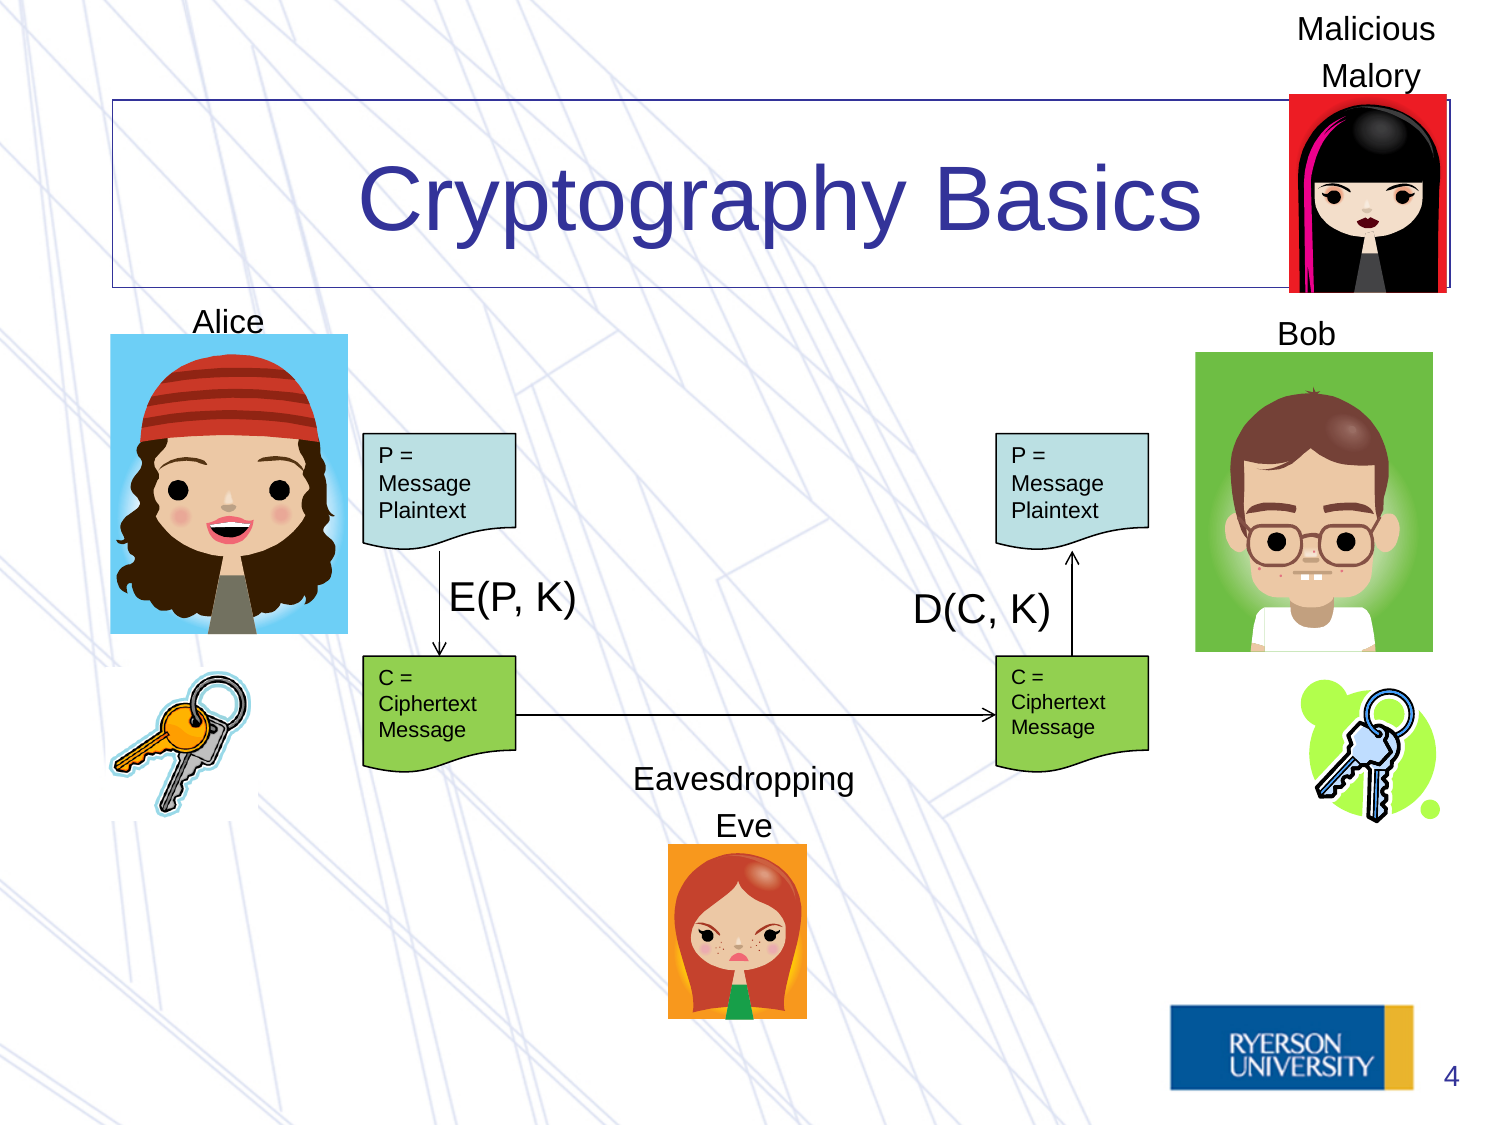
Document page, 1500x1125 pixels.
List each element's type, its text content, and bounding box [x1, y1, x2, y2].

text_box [1230, 0, 1500, 294]
slide_number 4 [1399, 1049, 1476, 1113]
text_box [609, 749, 880, 1020]
text_box E(P, K) [433, 562, 668, 628]
text_box P = Message Plaintext [996, 433, 1149, 550]
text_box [1183, 304, 1433, 652]
text_box D(C, K) [890, 574, 1067, 639]
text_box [105, 292, 352, 635]
picture [0, 0, 1500, 1125]
title Cryptography Basics [112, 99, 1225, 288]
text_box C = Ciphertext Message [996, 656, 1149, 772]
text_box C = Ciphertext Message [363, 656, 516, 772]
text_box P = Message Plaintext [363, 433, 516, 550]
